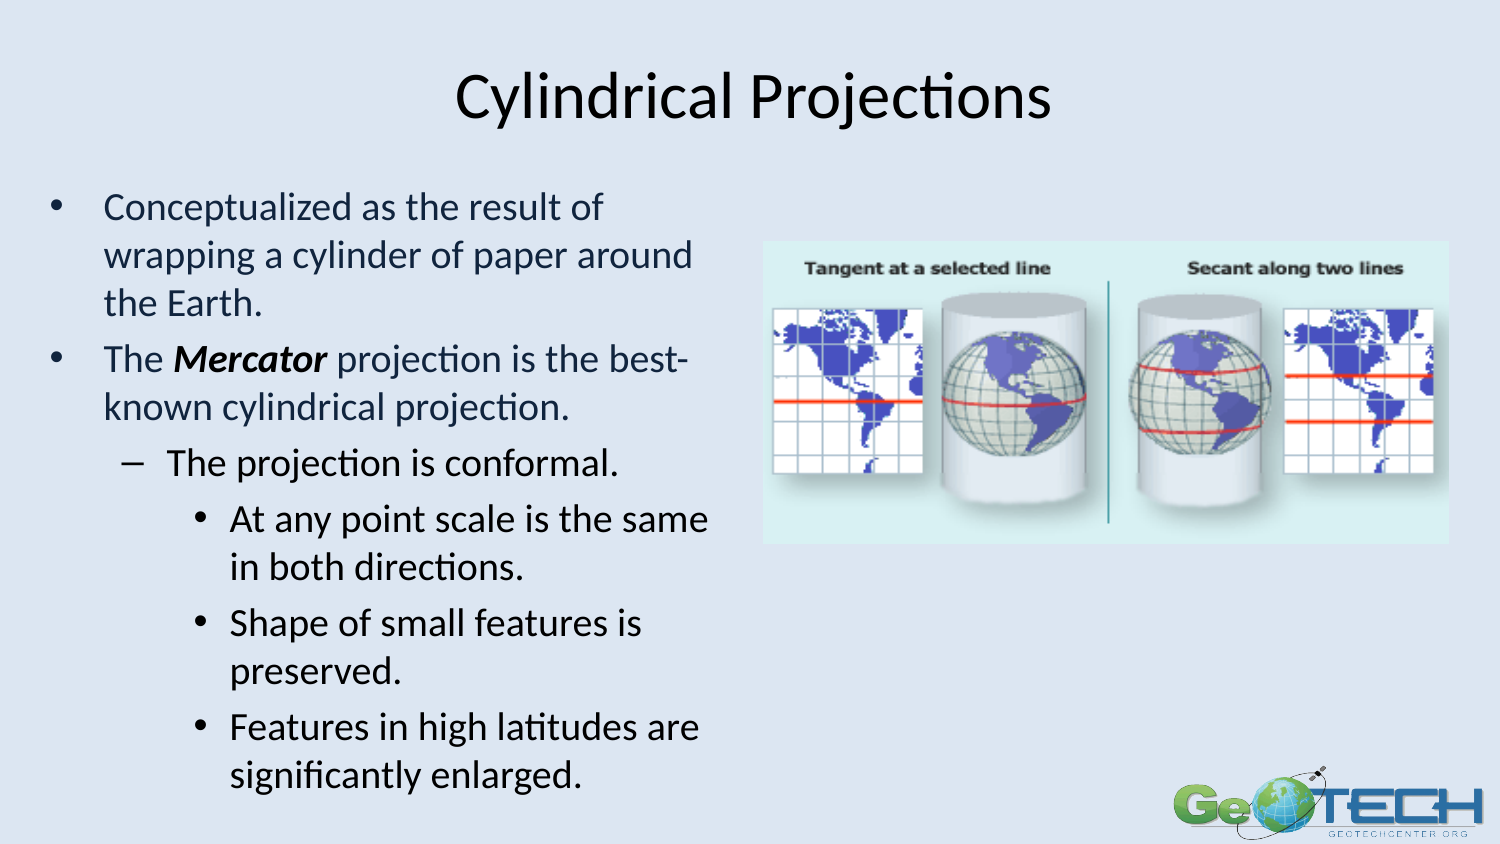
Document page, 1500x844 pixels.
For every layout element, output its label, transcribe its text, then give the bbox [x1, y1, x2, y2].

title Cylindrical Projections [79, 21, 1430, 162]
picture [763, 241, 1449, 544]
picture [1162, 762, 1497, 844]
list Conceptualized as the result of wrapping a cylinder of paper around the Earth. The Mercator projection is the best-known cylindrical projection. The projection is conformal. At any point scale is the same in both directions. Shape of small features is preserved. Features in high latitudes are significantly enlarged. [34, 173, 759, 807]
